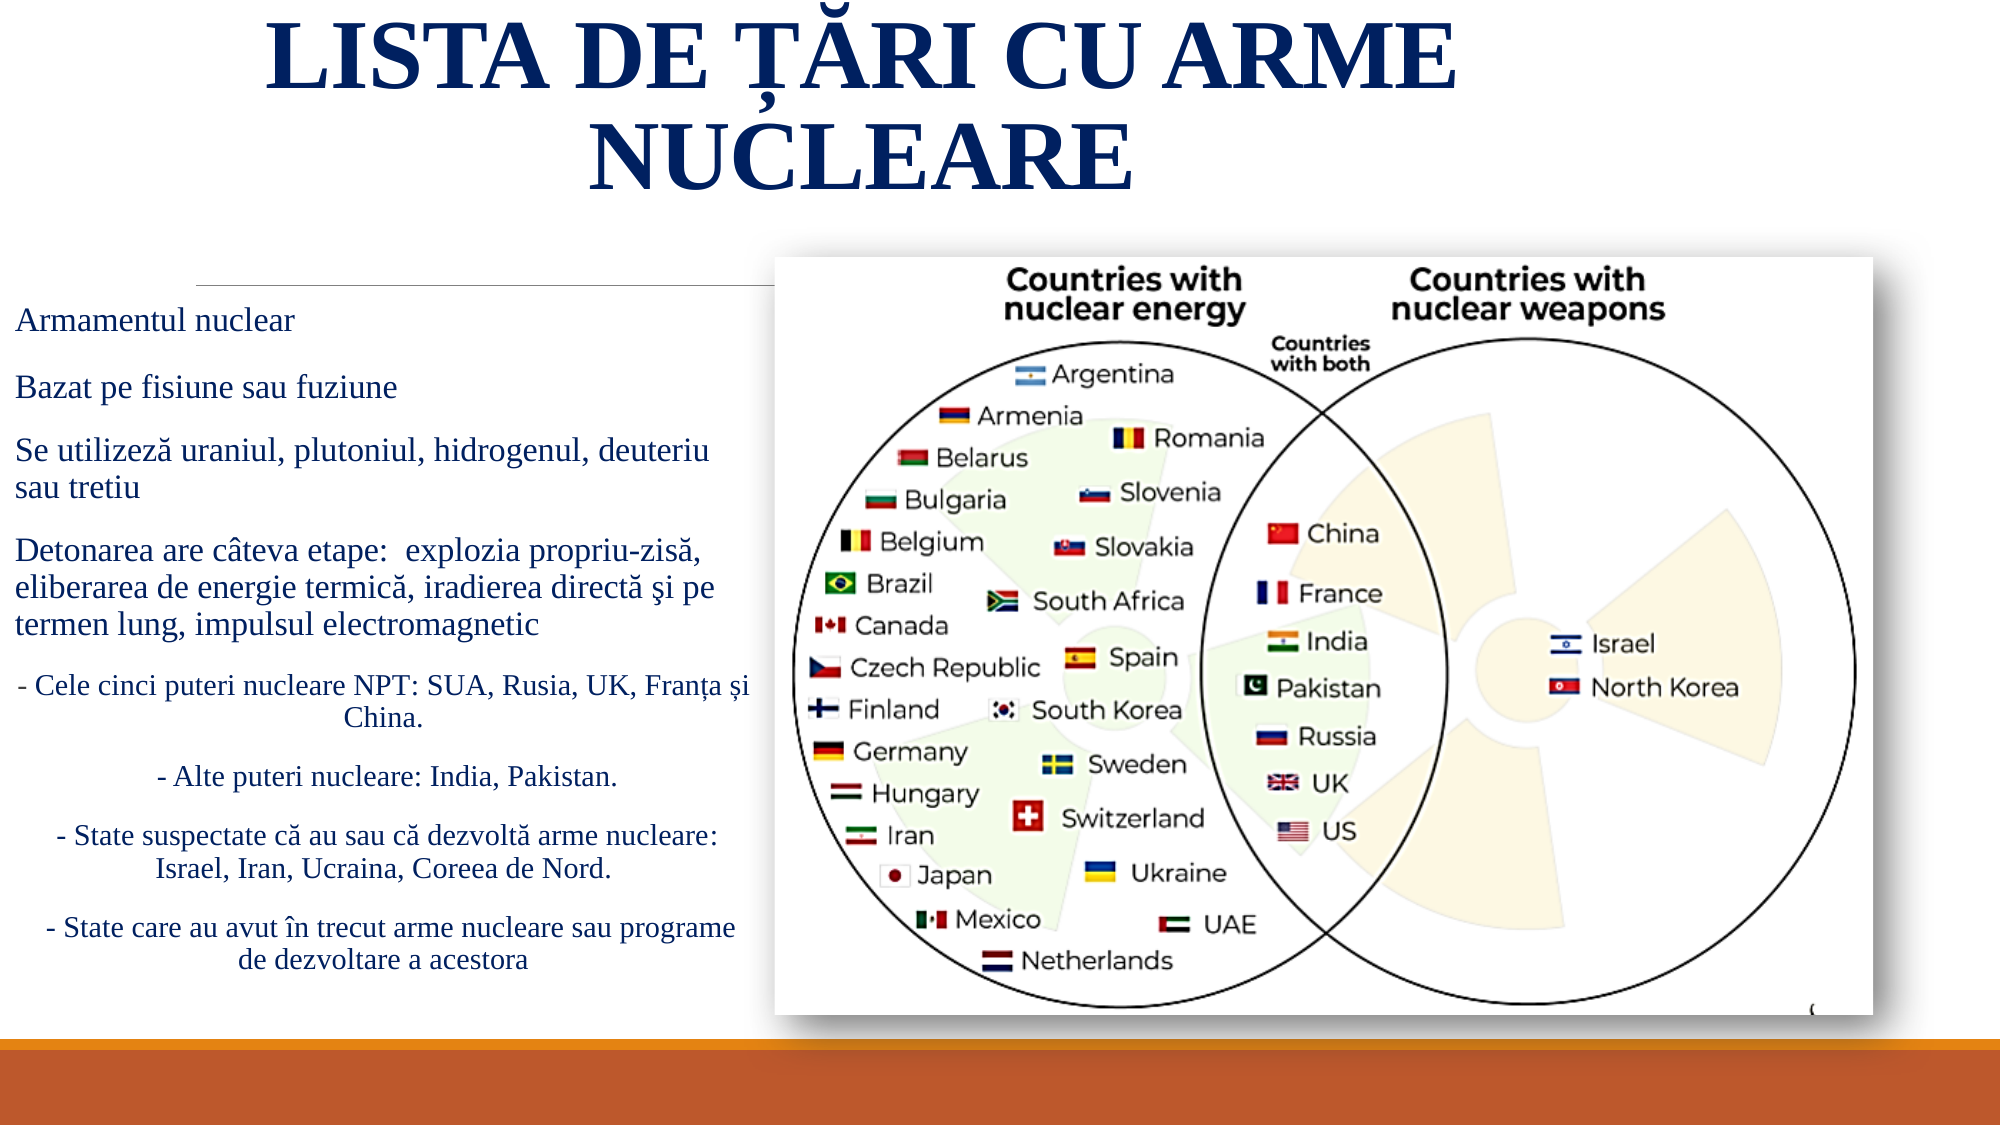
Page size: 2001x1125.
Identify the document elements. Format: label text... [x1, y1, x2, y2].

list Armamentul nuclear Bazat pe fisiune sau fuziune Se utilizeză uraniul, plutoniul, hidrogenul, deuteriu sau tretiu Detonarea are câteva etape: explozia propriu-zisă, eliberarea de energie termică, iradierea directă şi pe termen lung, impulsul electromagnetic - Cele cinci puteri nucleare NPT: SUA, Rusia, UK, Franța și China. - Alte puteri nucleare: India, Pakistan. - State suspectate că au sau că dezvoltă arme nucleare: Israel, Iran, Ucraina, Coreea de Nord. - State care au avut în trecut arme nucleare sau programe de dezvoltare a acestora [0, 294, 753, 988]
title LISTA DE ȚĂRI CU ARME NUCLEARE [0, 0, 1725, 218]
picture [774, 256, 1874, 1016]
